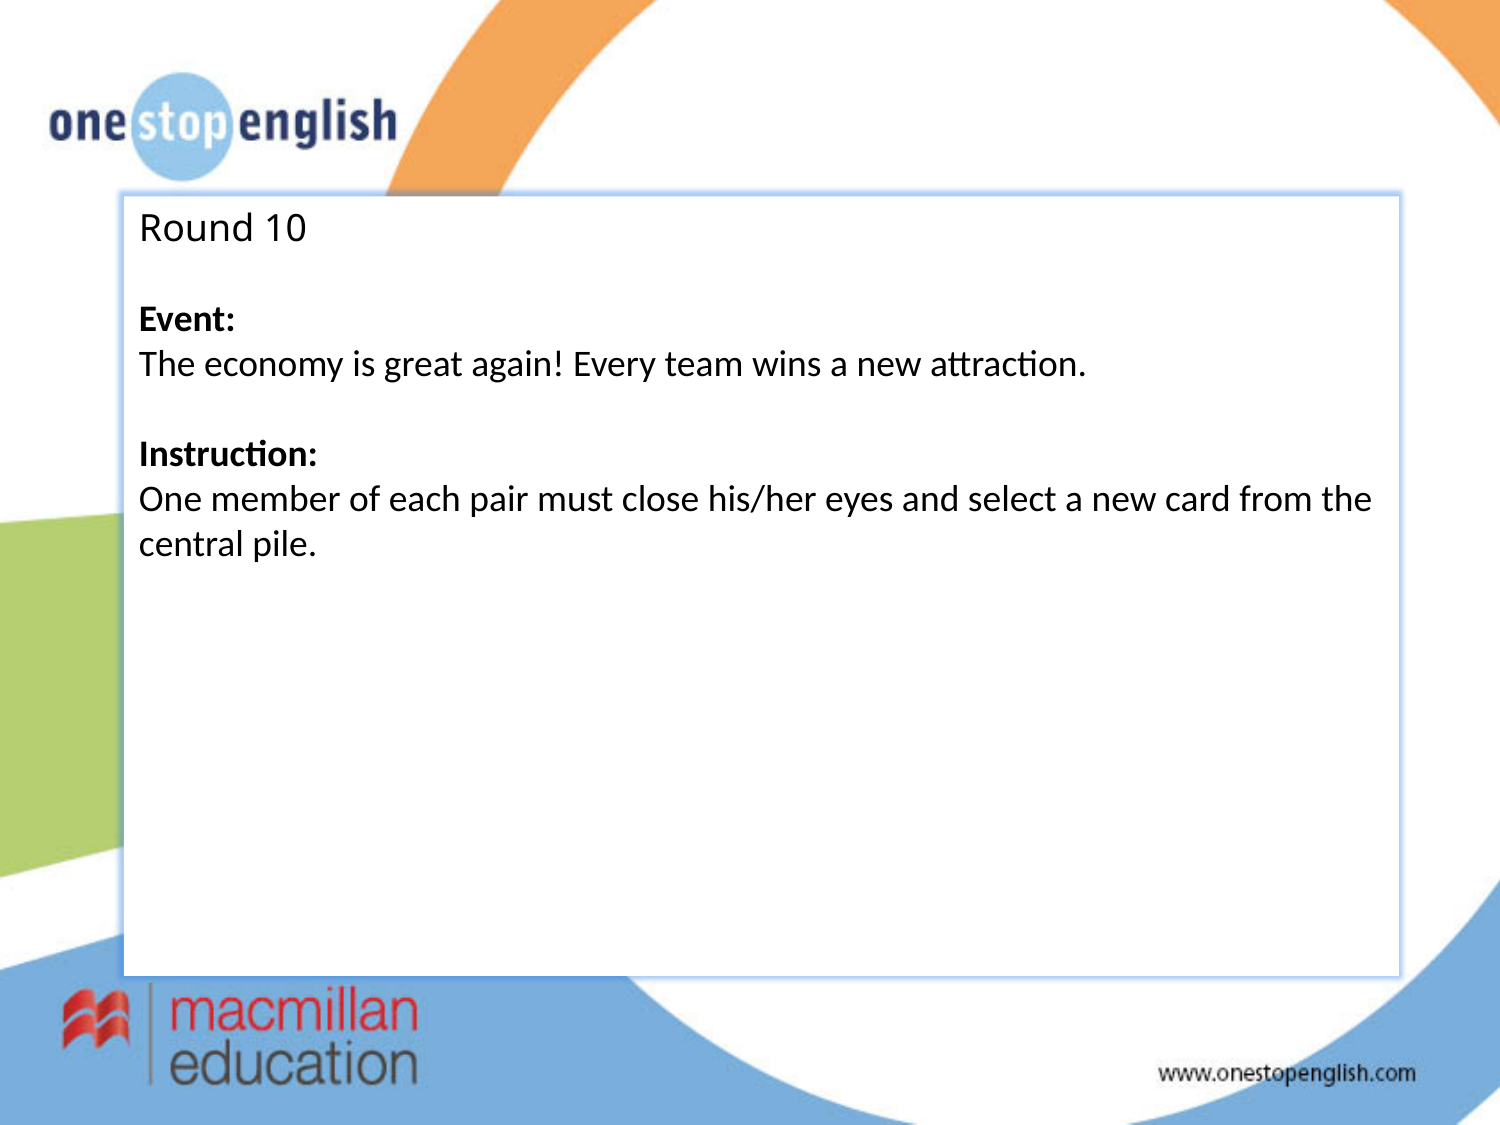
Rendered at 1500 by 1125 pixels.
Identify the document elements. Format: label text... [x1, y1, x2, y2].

picture [0, 0, 1500, 1125]
text_box Round 10 Event: The economy is great again! Every team wins a new attraction. Instruction: One member of each pair must close his/her eyes and select a new card from the central pile. [123, 196, 1399, 976]
